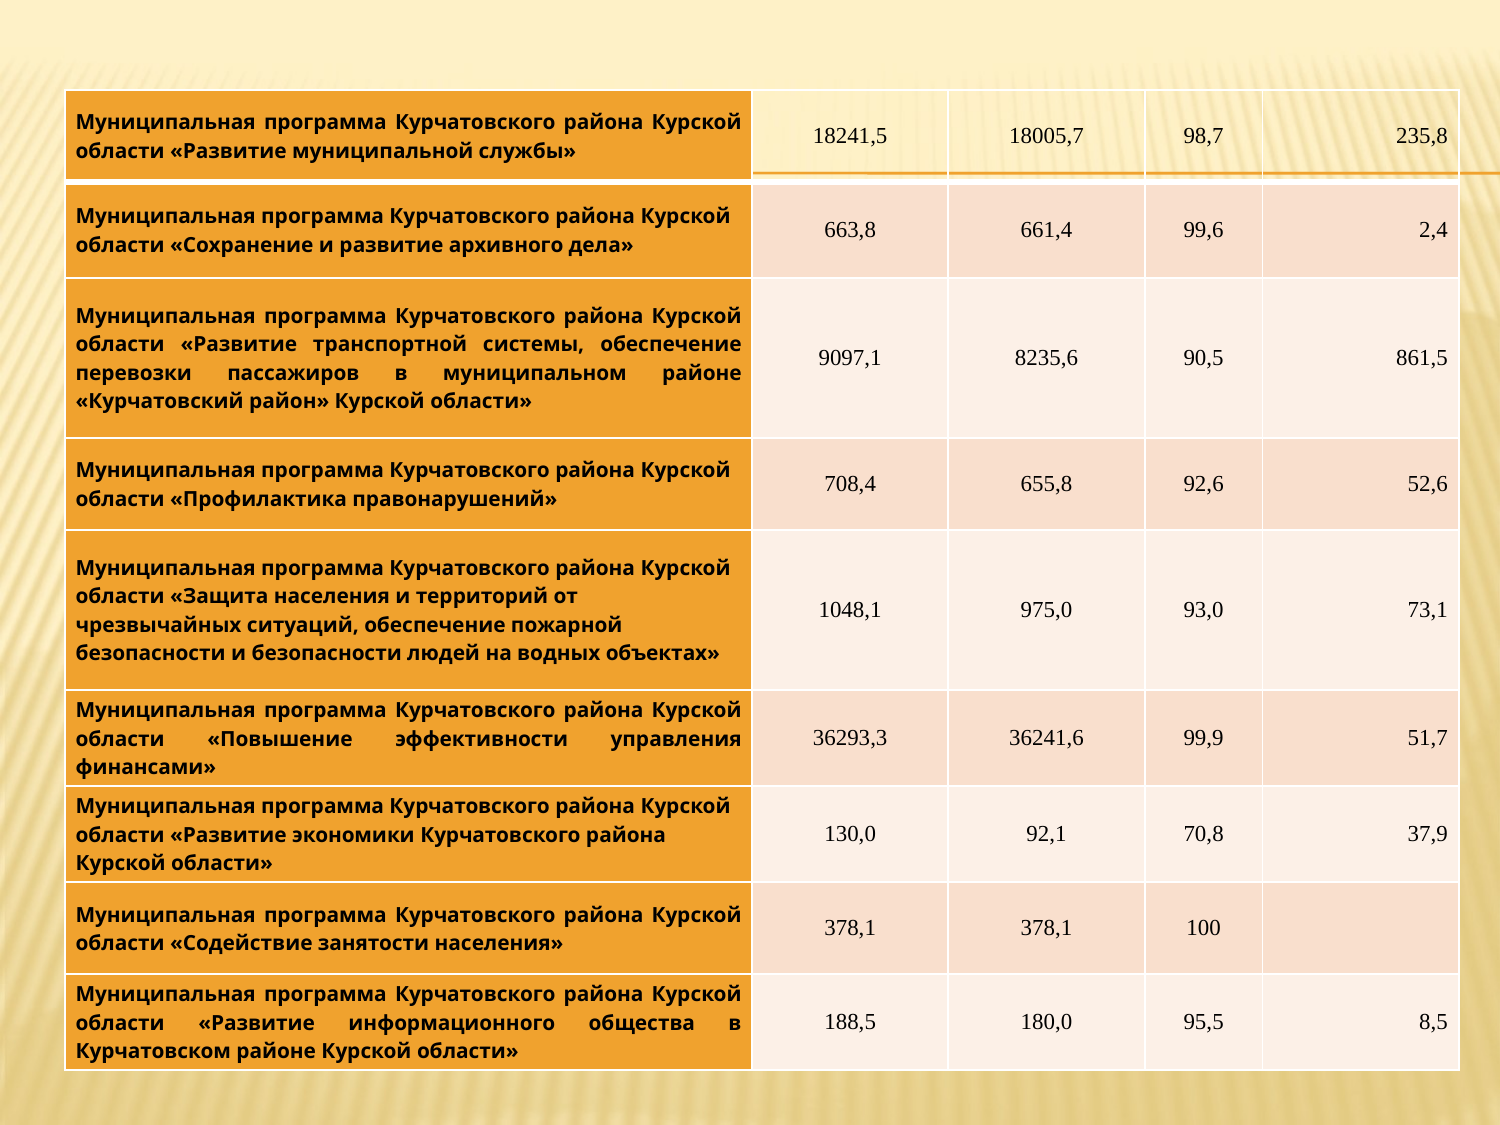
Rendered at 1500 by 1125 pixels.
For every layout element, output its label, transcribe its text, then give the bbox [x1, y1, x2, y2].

table_cell Муниципальная программа Курчатовского района Курской области «Развитие транспортной системы, обеспечение перевозки пассажиров в муниципальном районе «Курчатовский район» Курской области» [66, 279, 751, 437]
table_cell Муниципальная программа Курчатовского района Курской области «Содействие занятости населения» [66, 883, 751, 973]
table_cell 73,1 [1263, 531, 1458, 689]
table_cell 37,9 [1263, 787, 1458, 881]
table_cell 52,6 [1263, 439, 1458, 529]
table_header 18241,5 [753, 91, 947, 179]
table_cell 8235,6 [949, 279, 1144, 437]
table_cell 99,6 [1146, 185, 1262, 277]
table_cell 708,4 [753, 439, 947, 529]
table_cell Муниципальная программа Курчатовского района Курской области «Повышение эффективности управления финансами» [66, 691, 751, 785]
table_cell Муниципальная программа Курчатовского района Курской области «Профилактика правонарушений» [66, 439, 751, 529]
table_cell 9097,1 [753, 279, 947, 437]
table_cell 93,0 [1146, 531, 1262, 689]
table_header 98,7 [1146, 91, 1262, 179]
table_cell 92,1 [949, 787, 1144, 881]
table_cell Муниципальная программа Курчатовского района Курской области «Развитие экономики Курчатовского района Курской области» [66, 787, 751, 881]
table_cell 188,5 [753, 975, 947, 1069]
table_cell 861,5 [1263, 279, 1458, 437]
table_cell 661,4 [949, 185, 1144, 277]
table_cell 8,5 [1263, 975, 1458, 1069]
table_cell [1263, 883, 1458, 973]
table_cell 2,4 [1263, 185, 1458, 277]
table_cell 99,9 [1146, 691, 1262, 785]
table_cell 378,1 [753, 883, 947, 973]
table_cell Муниципальная программа Курчатовского района Курской области «Защита населения и территорий от чрезвычайных ситуаций, обеспечение пожарной безопасности и безопасности людей на водных объектах» [66, 531, 751, 689]
table_cell Муниципальная программа Курчатовского района Курской области «Развитие информационного общества в Курчатовском районе Курской области» [66, 975, 751, 1069]
table_header Муниципальная программа Курчатовского района Курской области «Развитие муниципальной службы» [66, 91, 751, 179]
table_cell 51,7 [1263, 691, 1458, 785]
table_cell Муниципальная программа Курчатовского района Курской области «Сохранение и развитие архивного дела» [66, 185, 751, 277]
table_cell 92,6 [1146, 439, 1262, 529]
table_header 18005,7 [949, 91, 1144, 179]
table_cell 663,8 [753, 185, 947, 277]
table_cell 95,5 [1146, 975, 1262, 1069]
table_cell 36293,3 [753, 691, 947, 785]
table_cell 100 [1146, 883, 1262, 973]
table_cell 70,8 [1146, 787, 1262, 881]
table_cell 975,0 [949, 531, 1144, 689]
table_cell 378,1 [949, 883, 1144, 973]
table_cell 36241,6 [949, 691, 1144, 785]
table_cell 180,0 [949, 975, 1144, 1069]
table_cell 655,8 [949, 439, 1144, 529]
table_cell 90,5 [1146, 279, 1262, 437]
table_header 235,8 [1263, 91, 1458, 179]
table_cell 1048,1 [753, 531, 947, 689]
table_cell 130,0 [753, 787, 947, 881]
picture [0, 0, 1500, 1125]
